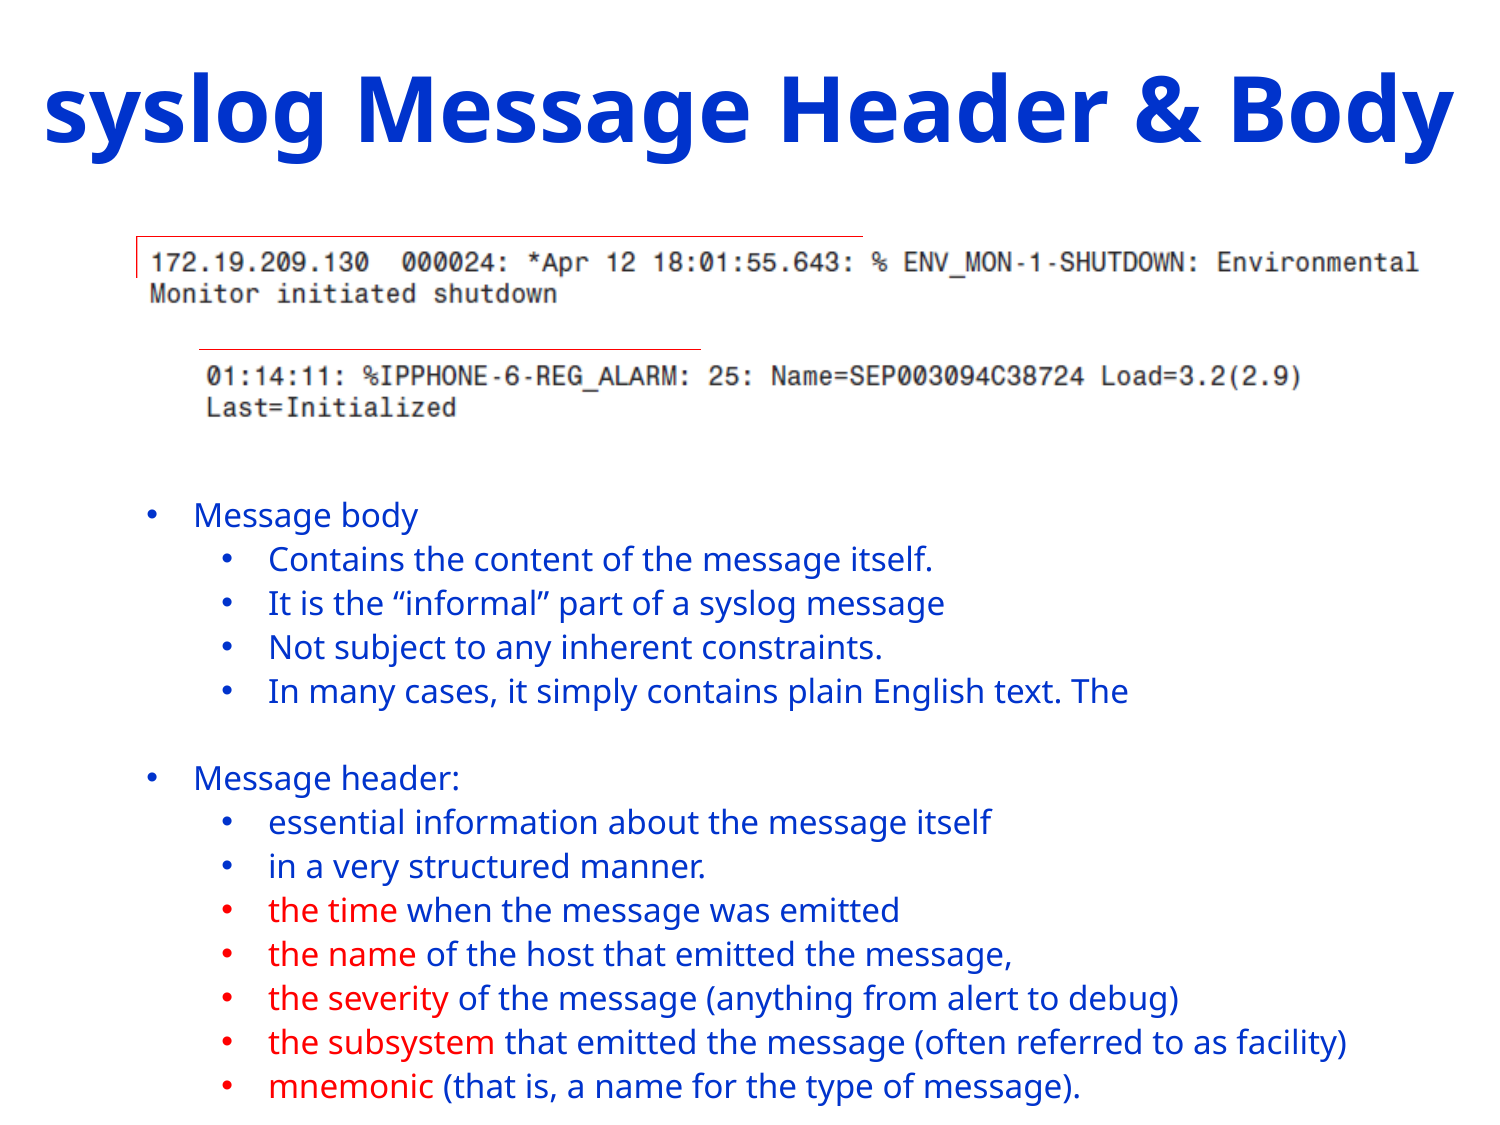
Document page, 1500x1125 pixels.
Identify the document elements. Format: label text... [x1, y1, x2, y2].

title syslog Message Header & Body [0, 24, 1500, 188]
picture [137, 237, 1425, 316]
text_box Message body Contains the content of the message itself. It is the “informal” part of a syslog message Not subject to any inherent constraints. In many cases, it simply contains plain English text. The Message header: essential information about the message itself in a very structured manner. the time when the message was emitted the name of the host that emitted the message, the severity of the message (anything from alert to debug) the subsystem that emitted the message (often referred to as facility) mnemonic (that is, a name for the type of message). [131, 483, 1394, 1113]
picture [185, 349, 1315, 430]
